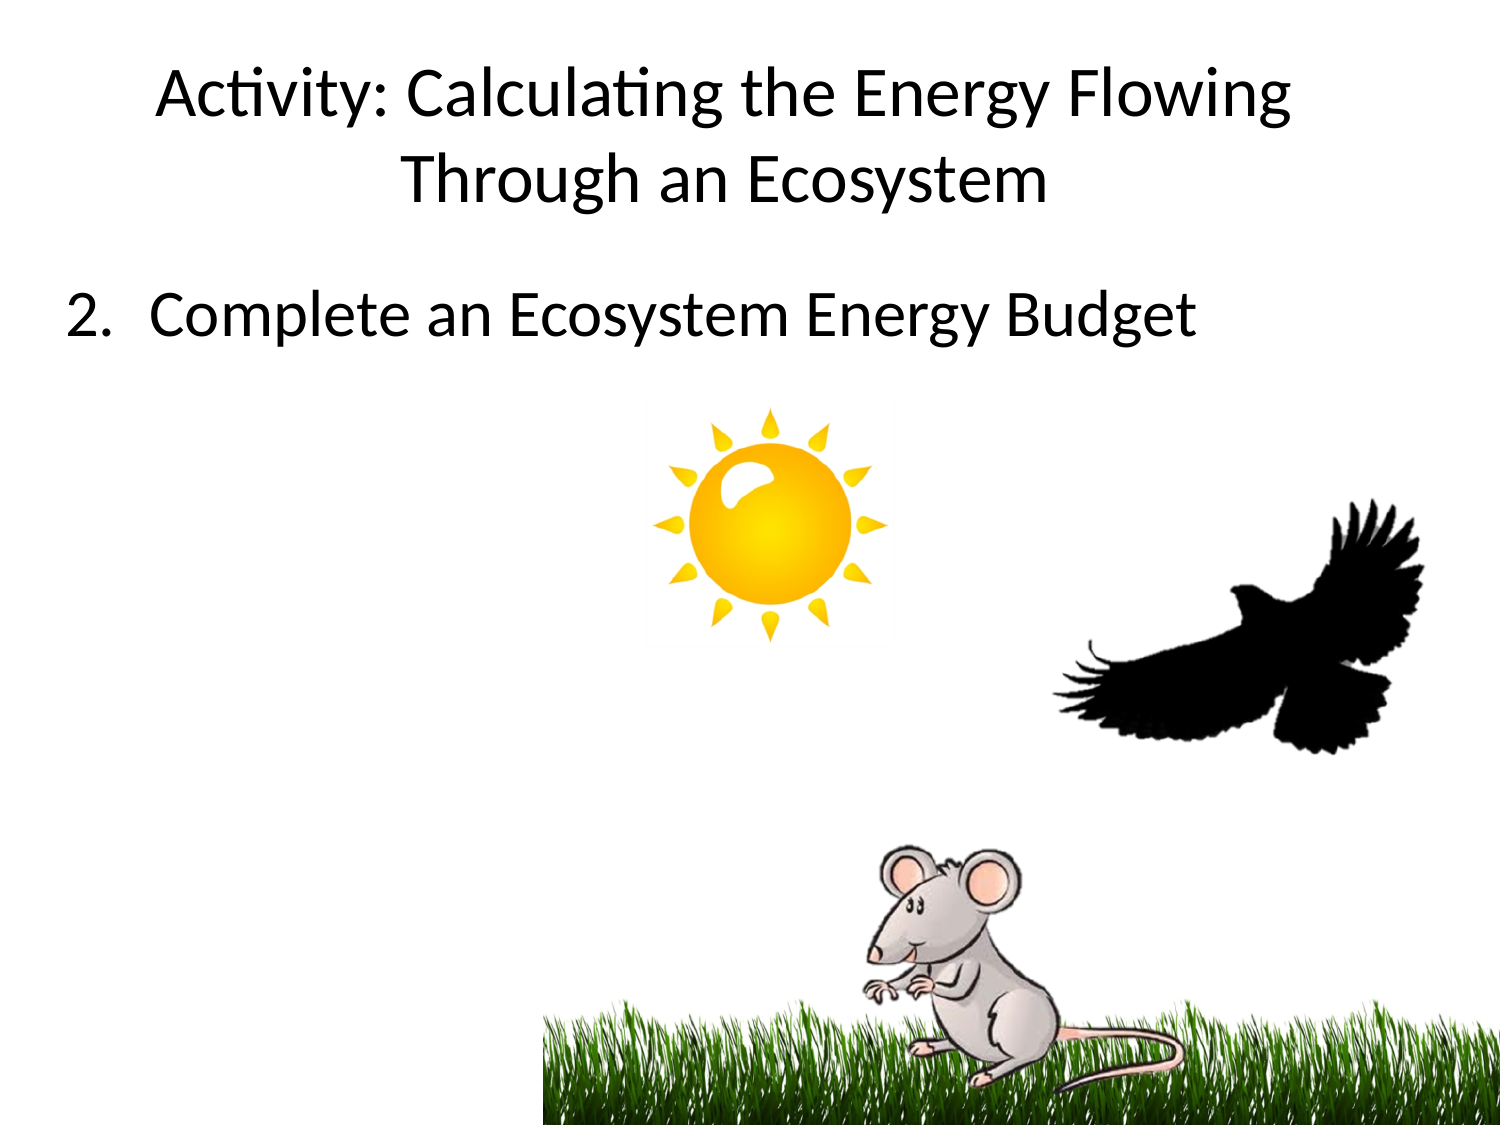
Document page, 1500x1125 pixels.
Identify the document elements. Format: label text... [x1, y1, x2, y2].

title Activity: Calculating the Energy Flowing Through an Ecosystem [50, 37, 1400, 225]
picture [542, 399, 1500, 1125]
list Complete an Ecosystem Energy Budget [50, 262, 1400, 1005]
